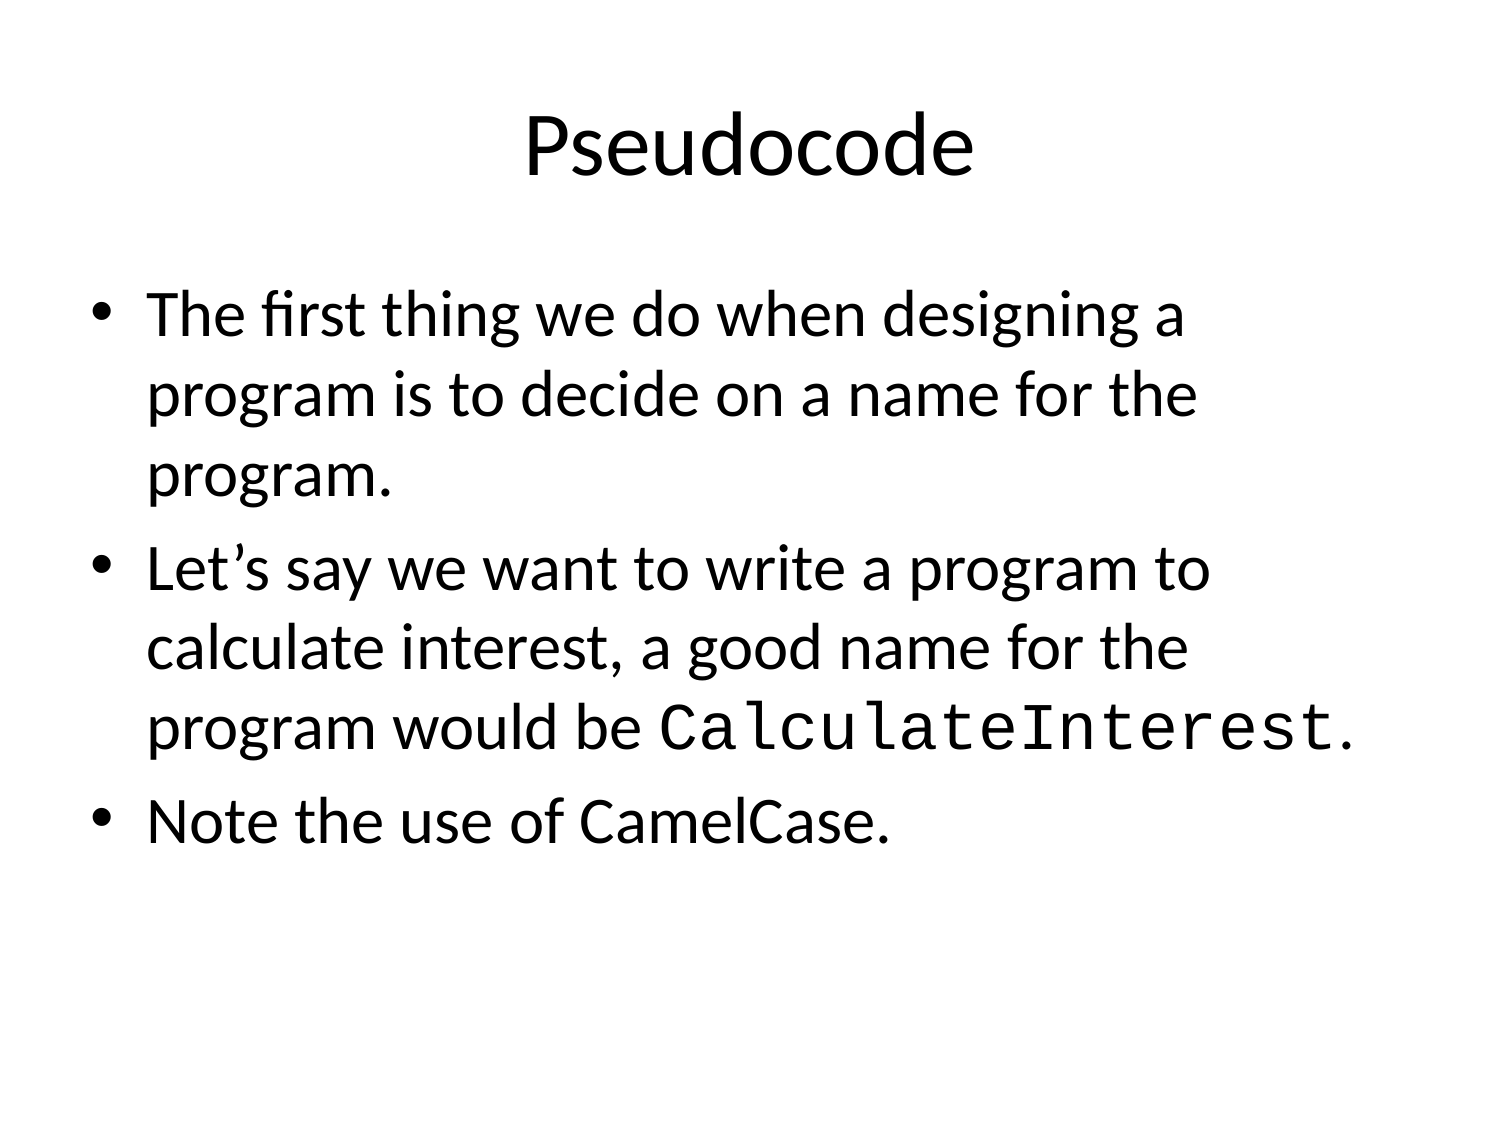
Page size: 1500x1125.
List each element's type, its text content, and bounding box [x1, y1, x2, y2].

list The first thing we do when designing a program is to decide on a name for the program. Let’s say we want to write a program to calculate interest, a good name for the program would be CalculateInterest. Note the use of CamelCase. [75, 262, 1425, 1005]
title Pseudocode [75, 45, 1425, 233]
